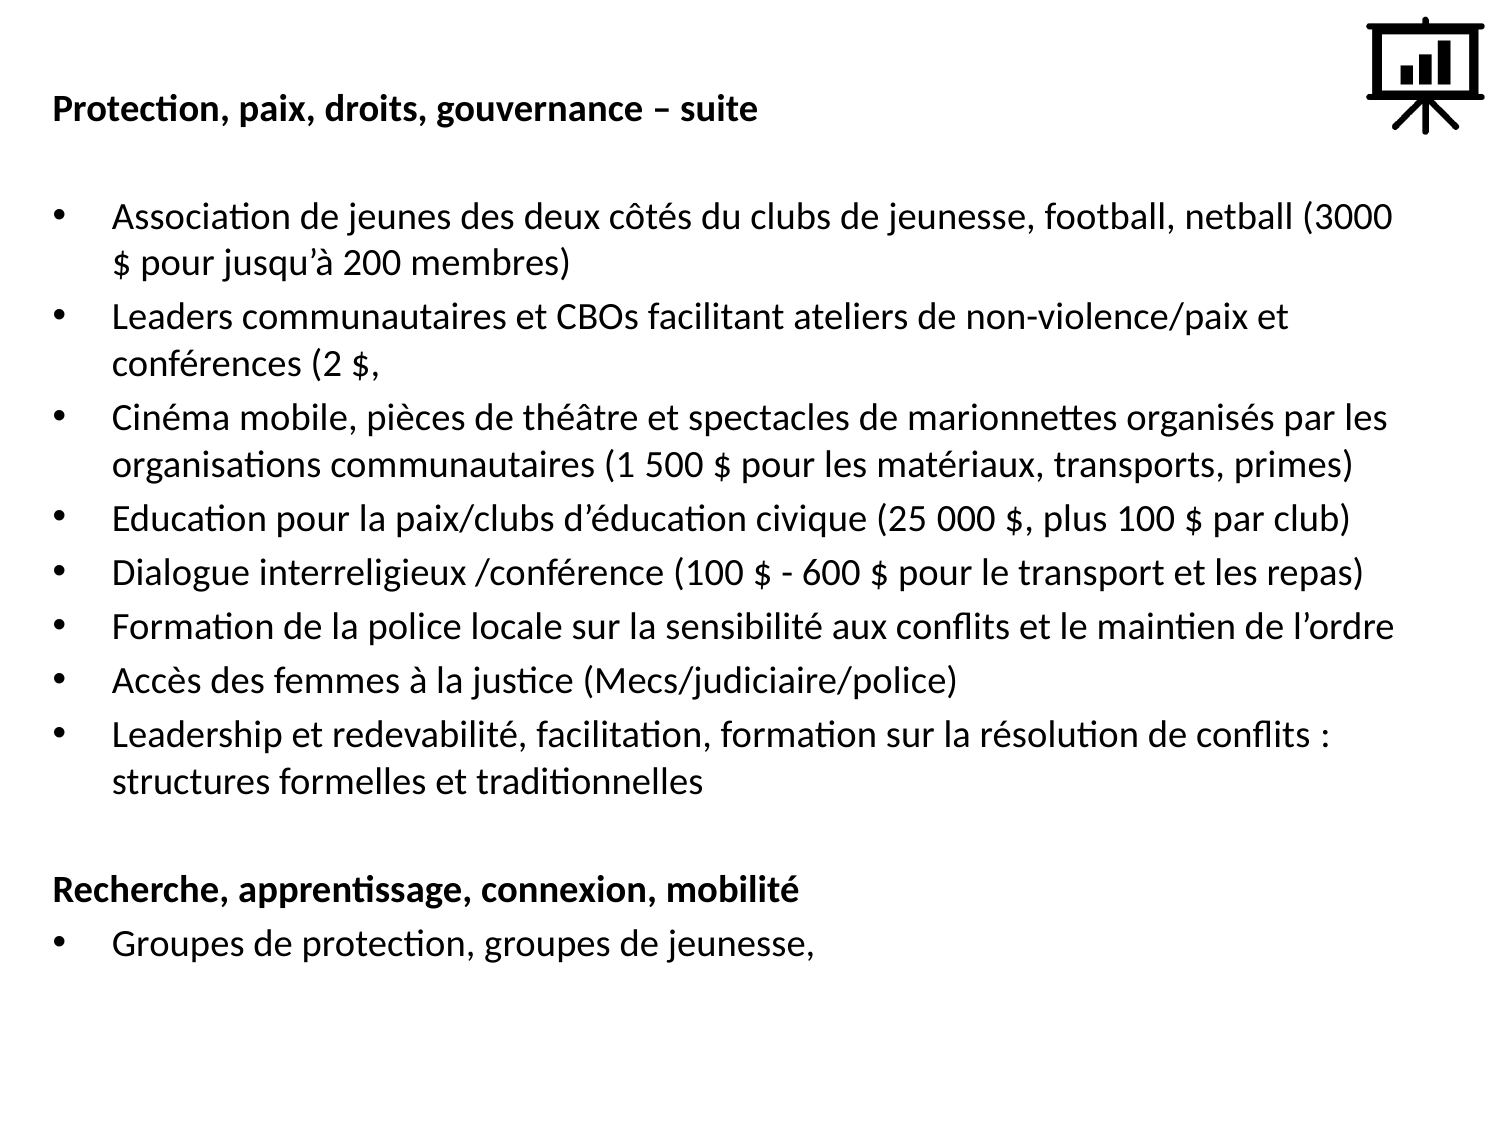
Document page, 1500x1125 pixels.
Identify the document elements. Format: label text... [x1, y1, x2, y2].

list Protection, paix, droits, gouvernance – suite Association de jeunes des deux côtés du clubs de jeunesse, football, netball (3000 $ pour jusqu’à 200 membres) Leaders communautaires et CBOs facilitant ateliers de non-violence/paix et conférences (2 $, Cinéma mobile, pièces de théâtre et spectacles de marionnettes organisés par les organisations communautaires (1 500 $ pour les matériaux, transports, primes) Education pour la paix/clubs d’éducation civique (25 000 $, plus 100 $ par club) Dialogue interreligieux /conférence (100 $ - 600 $ pour le transport et les repas) Formation de la police locale sur la sensibilité aux conflits et le maintien de l’ordre Accès des femmes à la justice (Mecs/judiciaire/police) Leadership et redevabilité, facilitation, formation sur la résolution de conflits : structures formelles et traditionnelles Recherche, apprentissage, connexion, mobilité Groupes de protection, groupes de jeunesse, [37, 75, 1425, 1005]
picture [1349, 0, 1500, 151]
